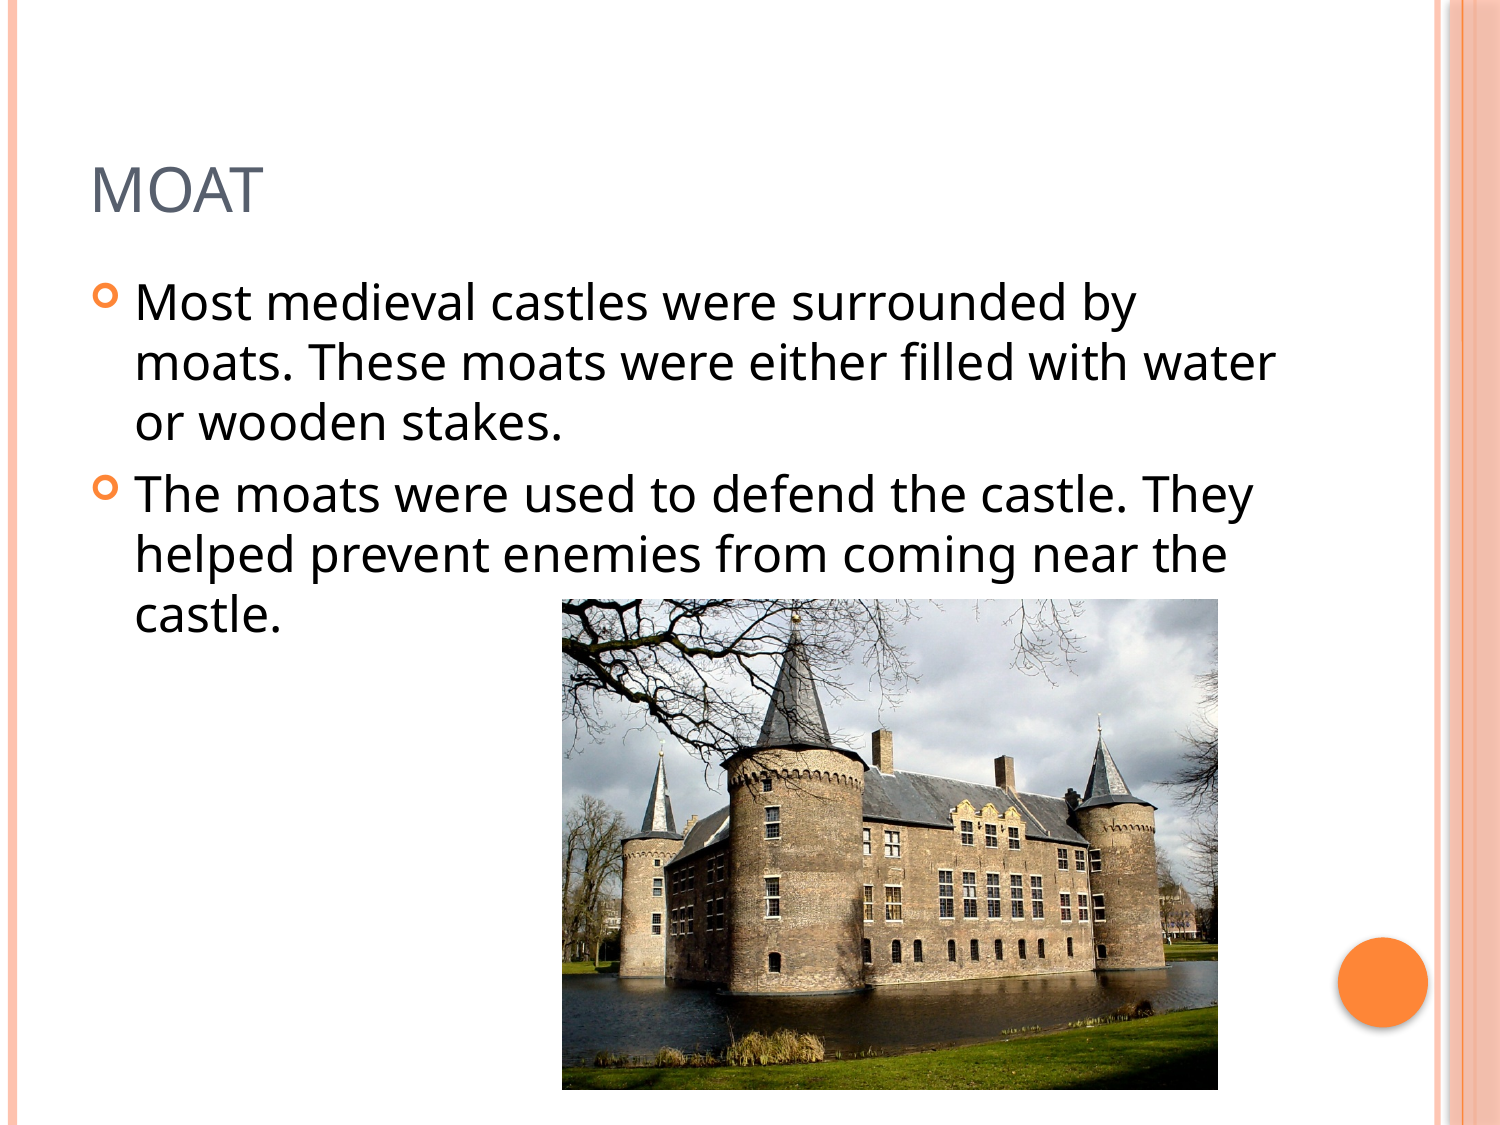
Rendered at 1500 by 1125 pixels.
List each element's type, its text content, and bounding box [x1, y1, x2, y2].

title Moat [75, 45, 1300, 233]
picture [561, 599, 1219, 1091]
list Most medieval castles were surrounded by moats. These moats were either filled with water or wooden stakes. The moats were used to defend the castle. They helped prevent enemies from coming near the castle. [75, 262, 1300, 1062]
